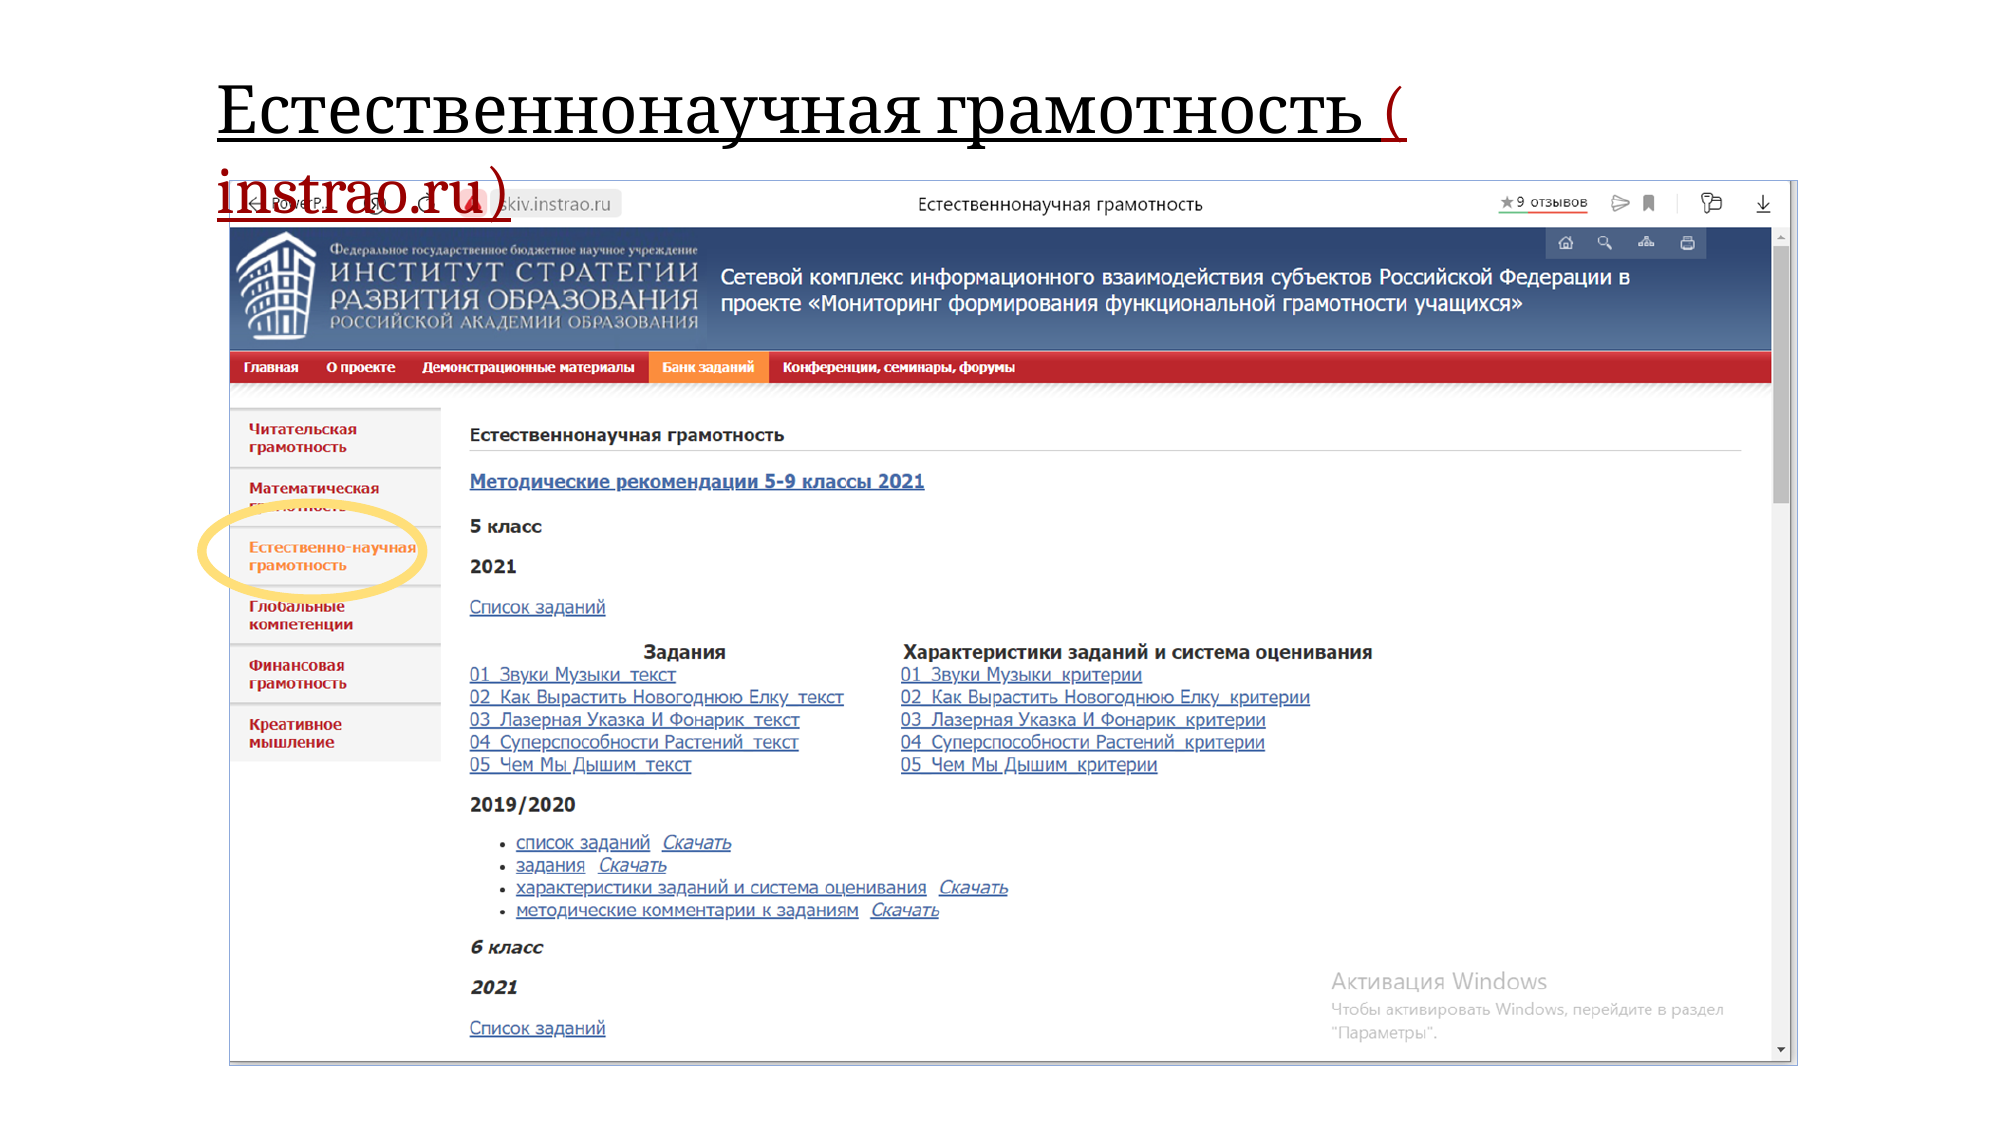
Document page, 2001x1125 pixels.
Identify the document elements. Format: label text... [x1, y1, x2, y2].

text_box [200, 518, 229, 584]
text_box Естественнонаучная грамотность (instrao.ru) [201, 59, 1671, 235]
picture [229, 180, 1799, 1066]
